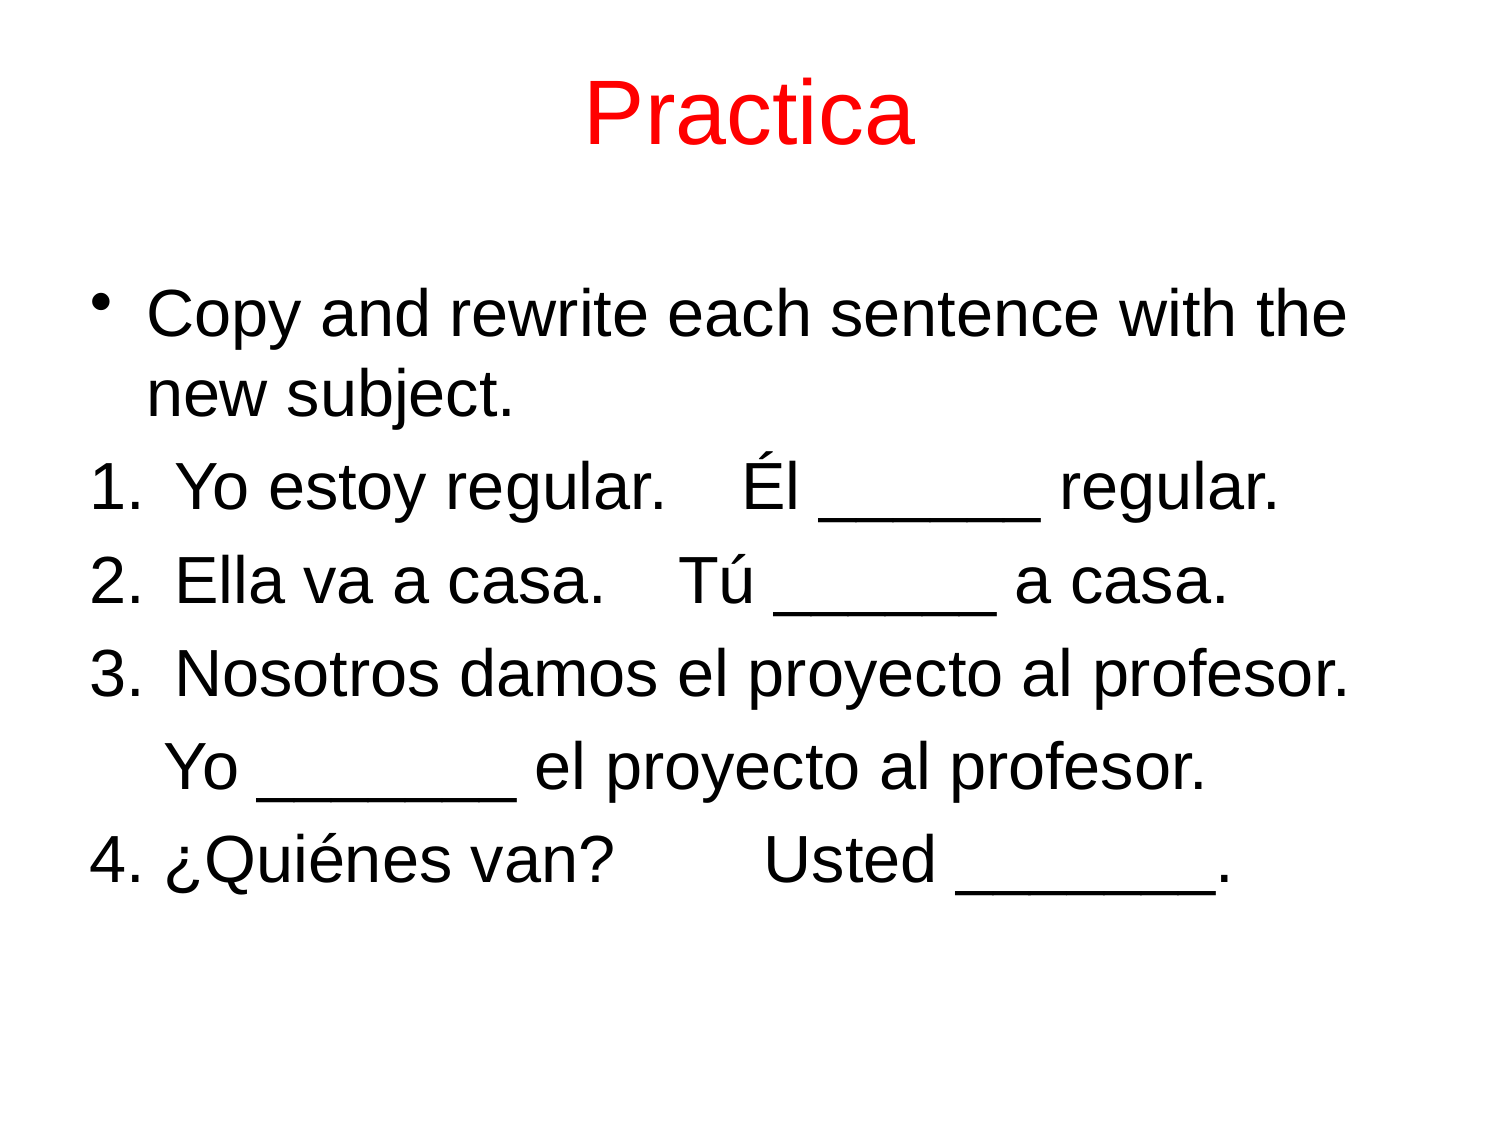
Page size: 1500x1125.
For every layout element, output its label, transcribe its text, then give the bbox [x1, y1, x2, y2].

text_box Practica [74, 45, 1425, 233]
text_box Copy and rewrite each sentence with the new subject. Yo estoy regular. Él ______ regular. Ella va a casa. Tú ______ a casa. Nosotros damos el proyecto al profesor. Yo _______ el proyecto al profesor. 4. ¿Quiénes van? Usted _______. [74, 262, 1425, 1005]
